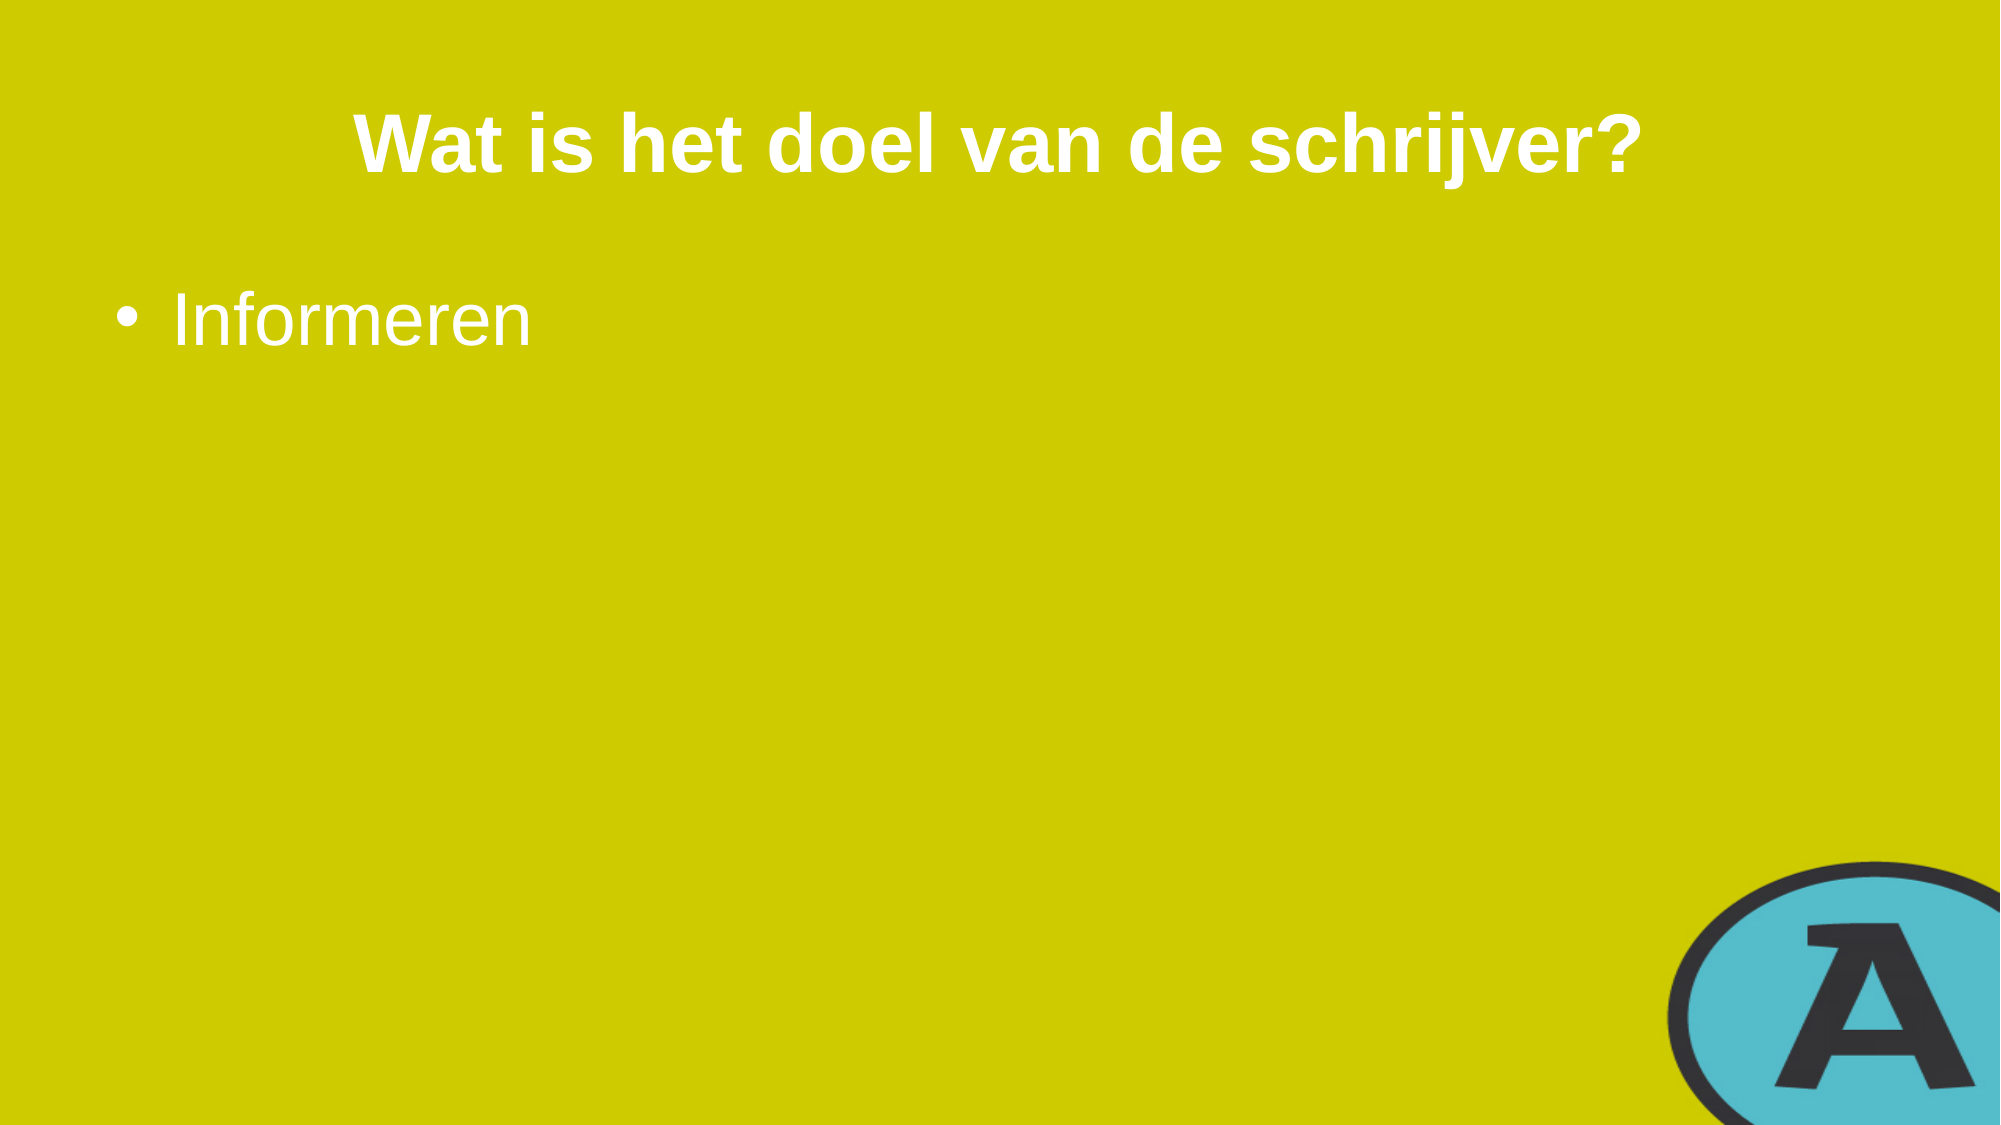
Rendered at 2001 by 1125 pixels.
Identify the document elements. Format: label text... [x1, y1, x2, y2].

list Informeren [99, 262, 1900, 1012]
title Wat is het doel van de schrijver? [99, 45, 1900, 233]
picture [0, 0, 2000, 1125]
